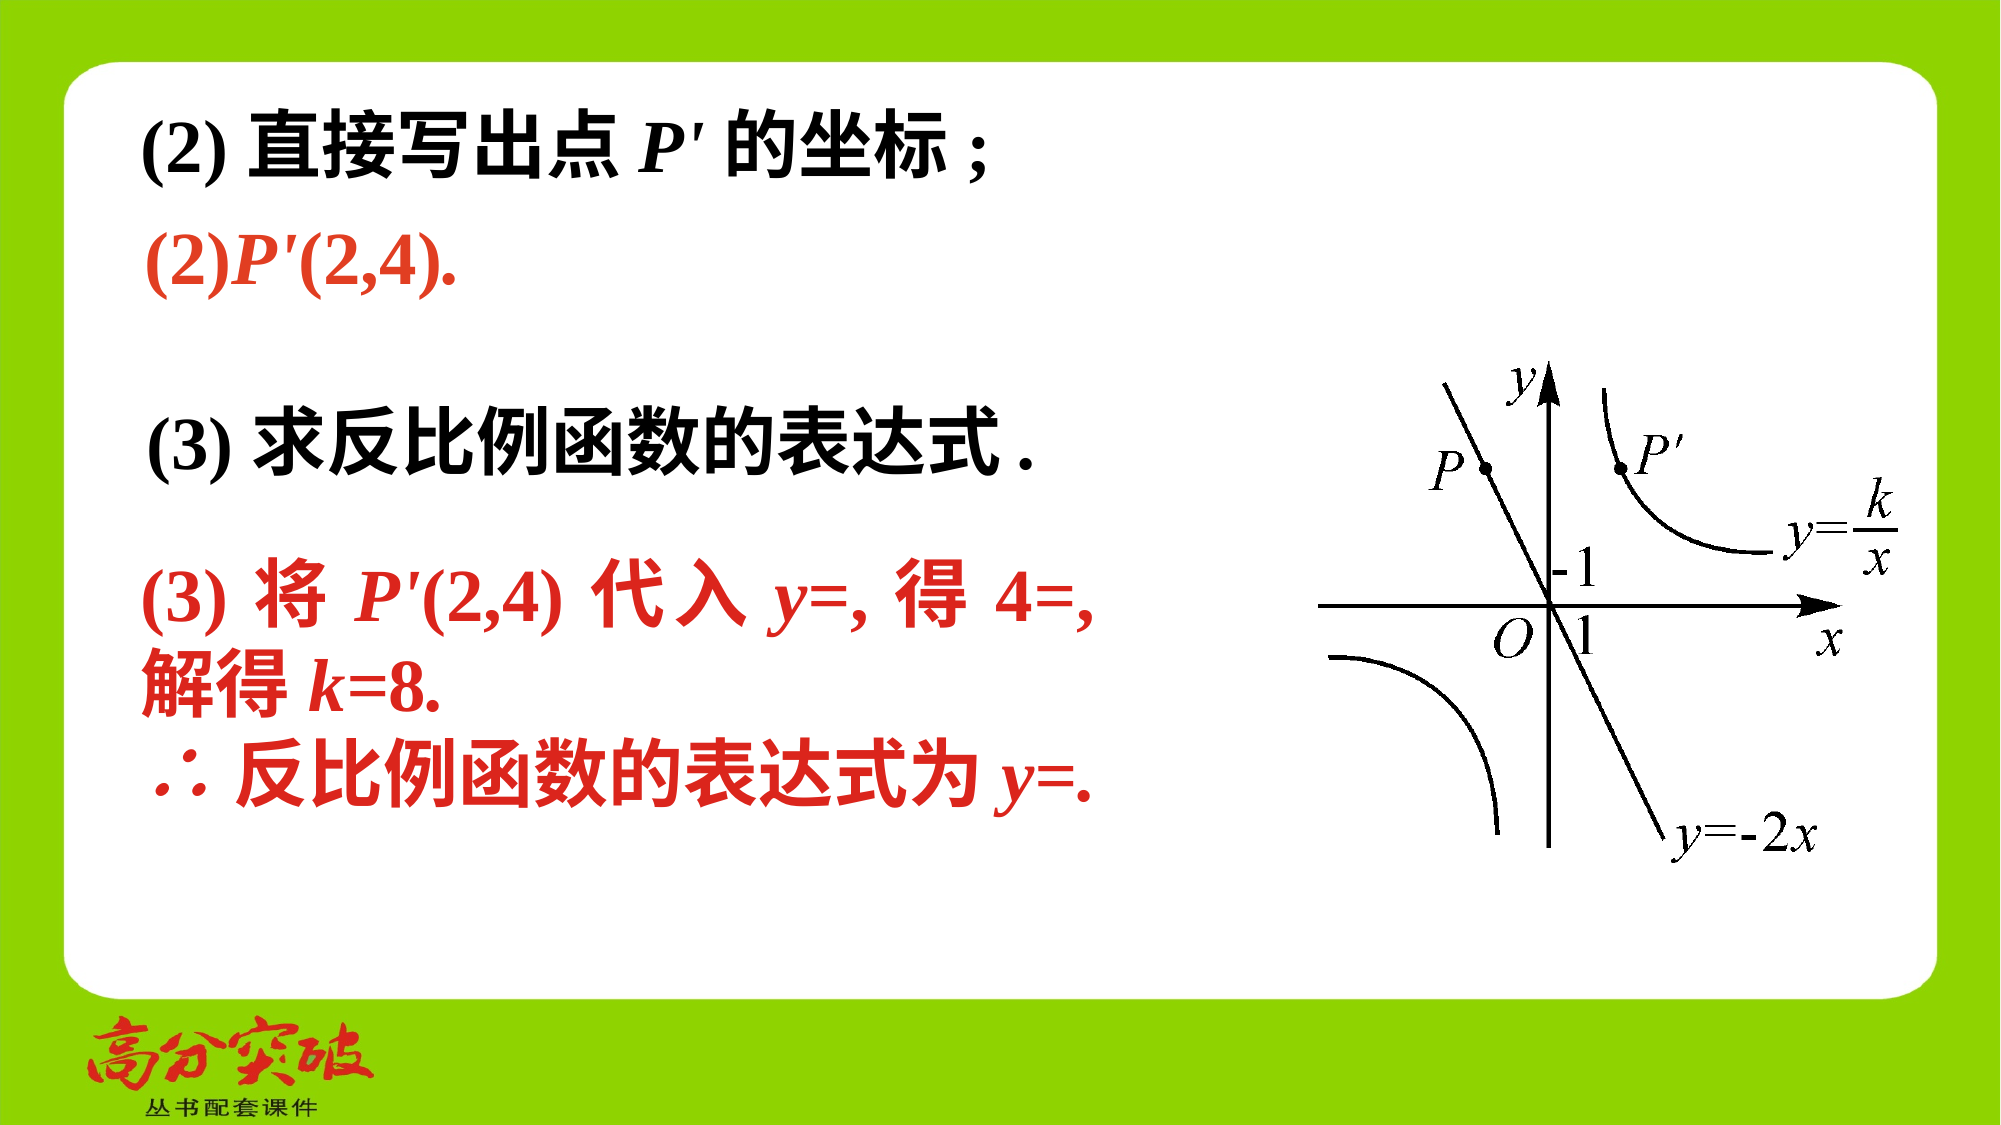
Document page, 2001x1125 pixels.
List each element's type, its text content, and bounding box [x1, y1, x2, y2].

picture [0, 0, 2001, 1125]
text_box (3)求反比例函数的表达式. [131, 387, 1133, 492]
text_box (2)P'(2,4). [129, 202, 1132, 307]
text_box (2)直接写出点P'的坐标; [125, 89, 1128, 195]
